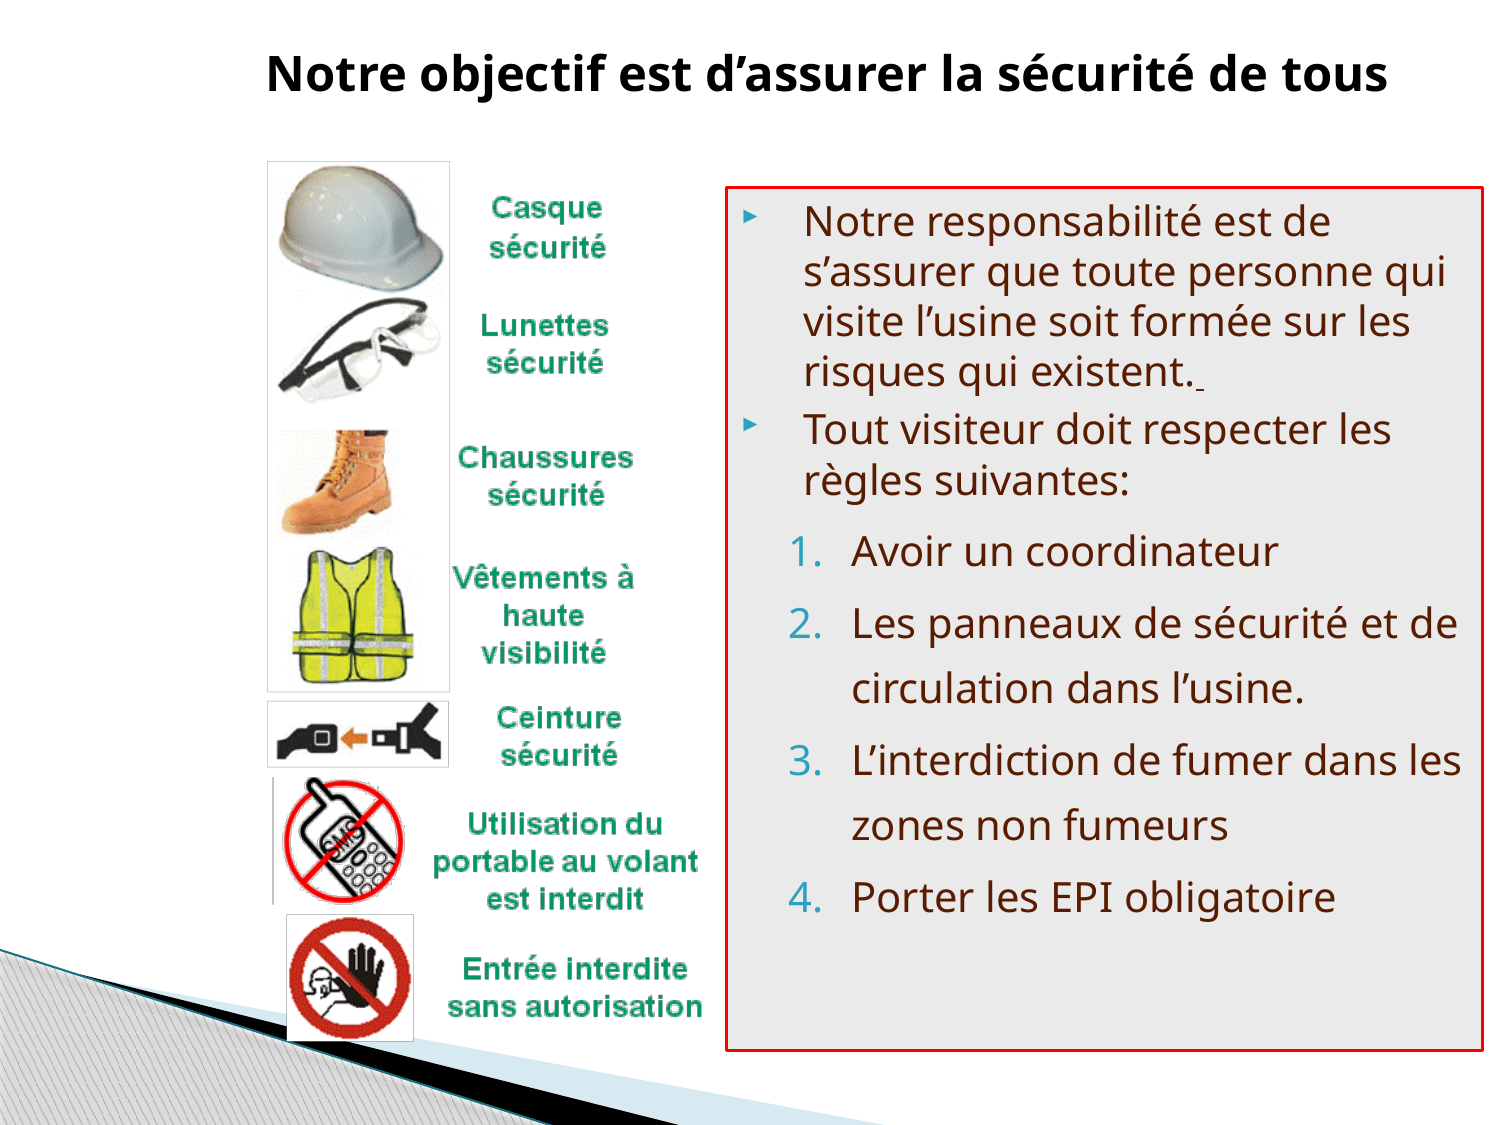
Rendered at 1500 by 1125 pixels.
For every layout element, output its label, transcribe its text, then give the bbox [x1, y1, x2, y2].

title Notre objectif est d’assurer la sécurité de tous [251, 41, 1495, 114]
picture [266, 160, 739, 1043]
list Notre responsabilité est de s’assurer que toute personne qui visite l’usine soit formée sur les risques qui existent. Tout visiteur doit respecter les règles suivantes: Avoir un coordinateur Les panneaux de sécurité et de circulation dans l’usine. L’interdiction de fumer dans les zones non fumeurs Porter les EPI obligatoire [742, 187, 1483, 1051]
